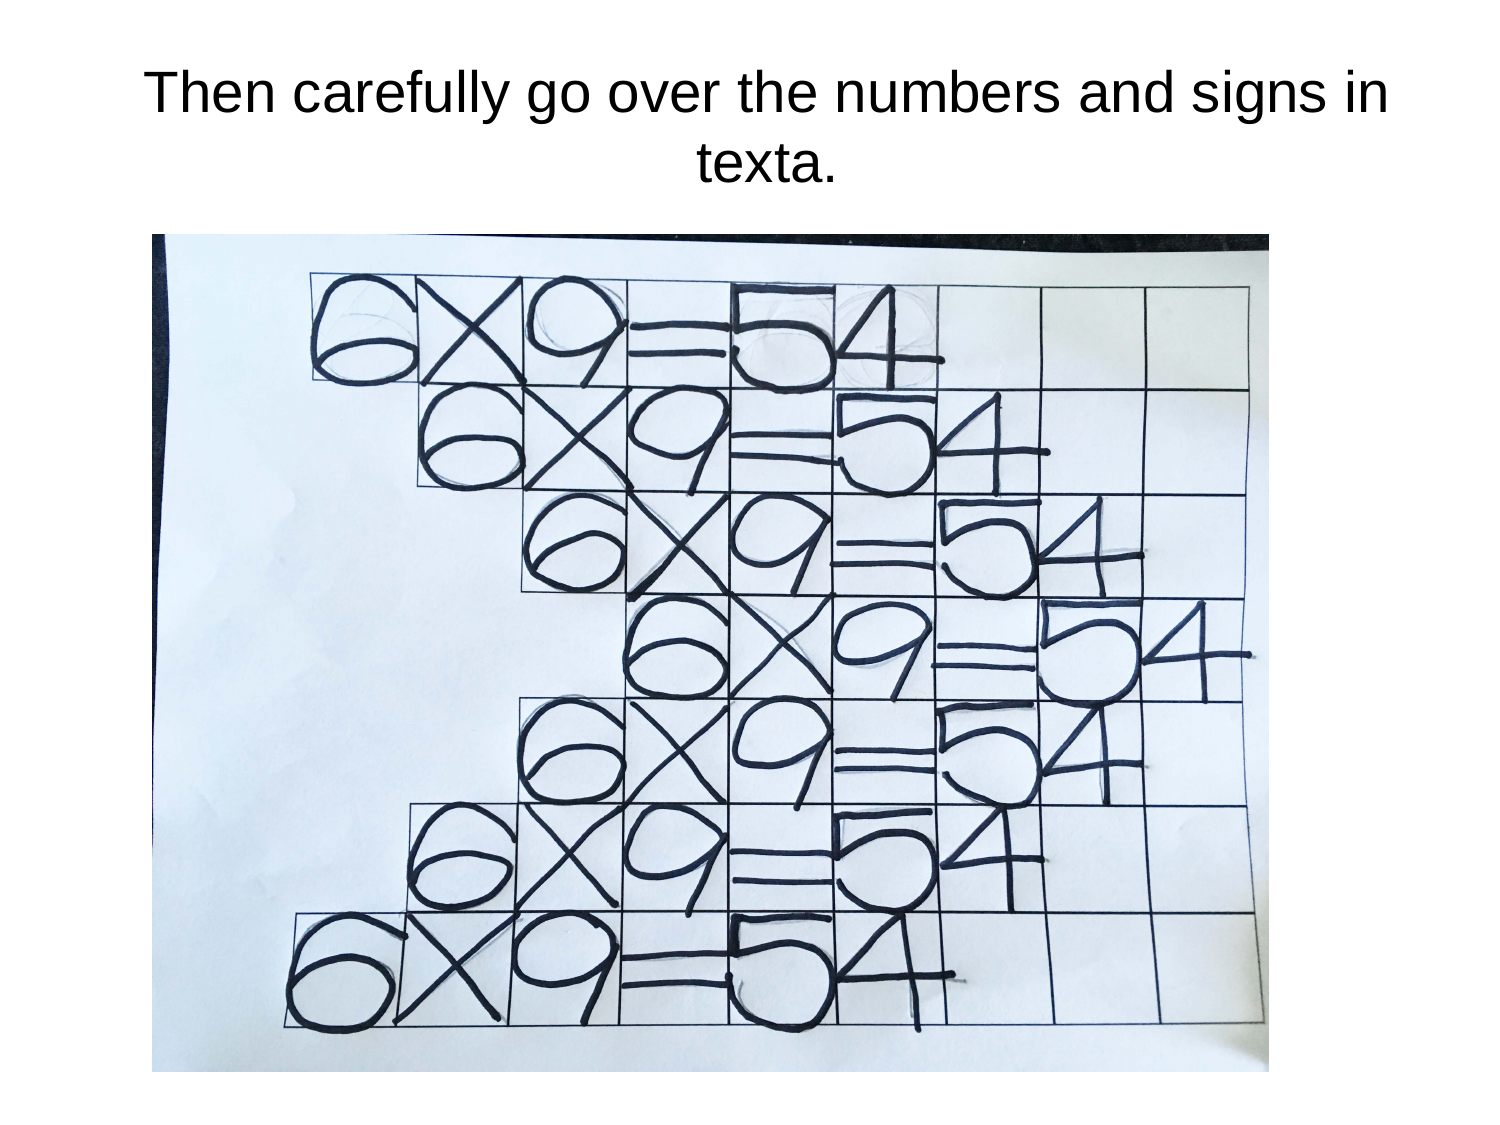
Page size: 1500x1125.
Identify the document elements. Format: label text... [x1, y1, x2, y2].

text_box Then carefully go over the numbers and signs in texta. [65, 46, 1471, 318]
picture [152, 234, 1270, 1072]
